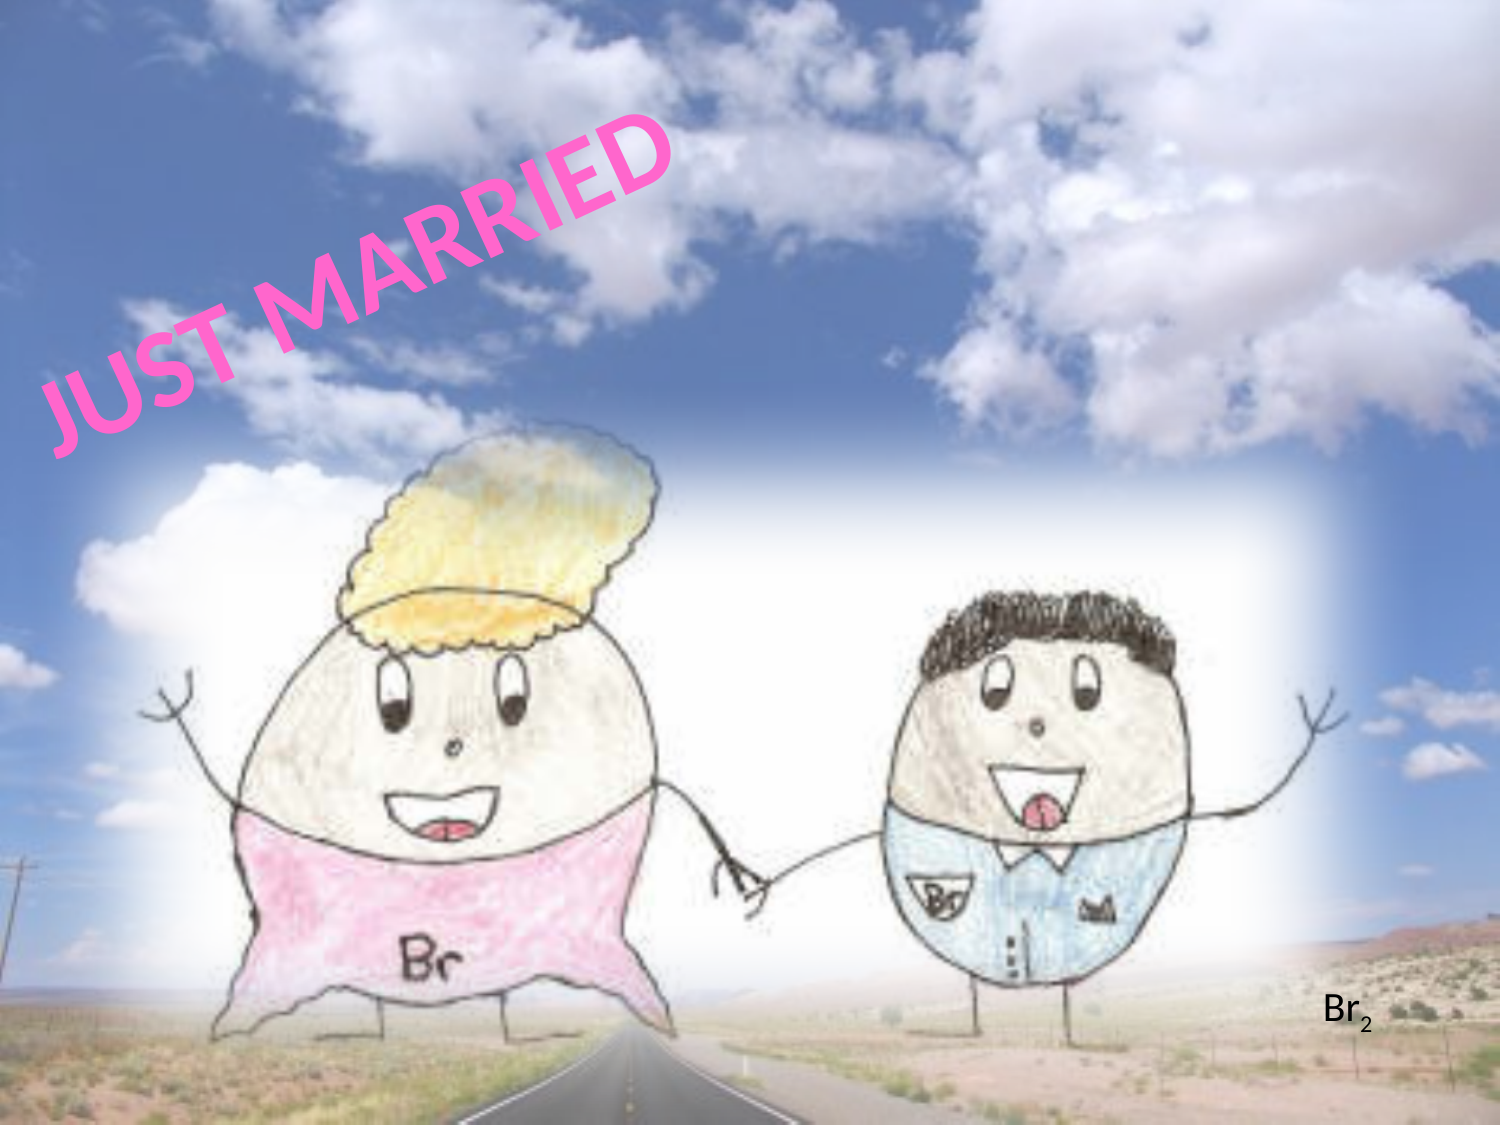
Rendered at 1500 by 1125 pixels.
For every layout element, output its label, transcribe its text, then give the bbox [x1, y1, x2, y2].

text_box JUST MARRIED [0, 105, 938, 256]
picture [23, 374, 1430, 1125]
text_box Br2 [1434, 972, 1442, 1045]
